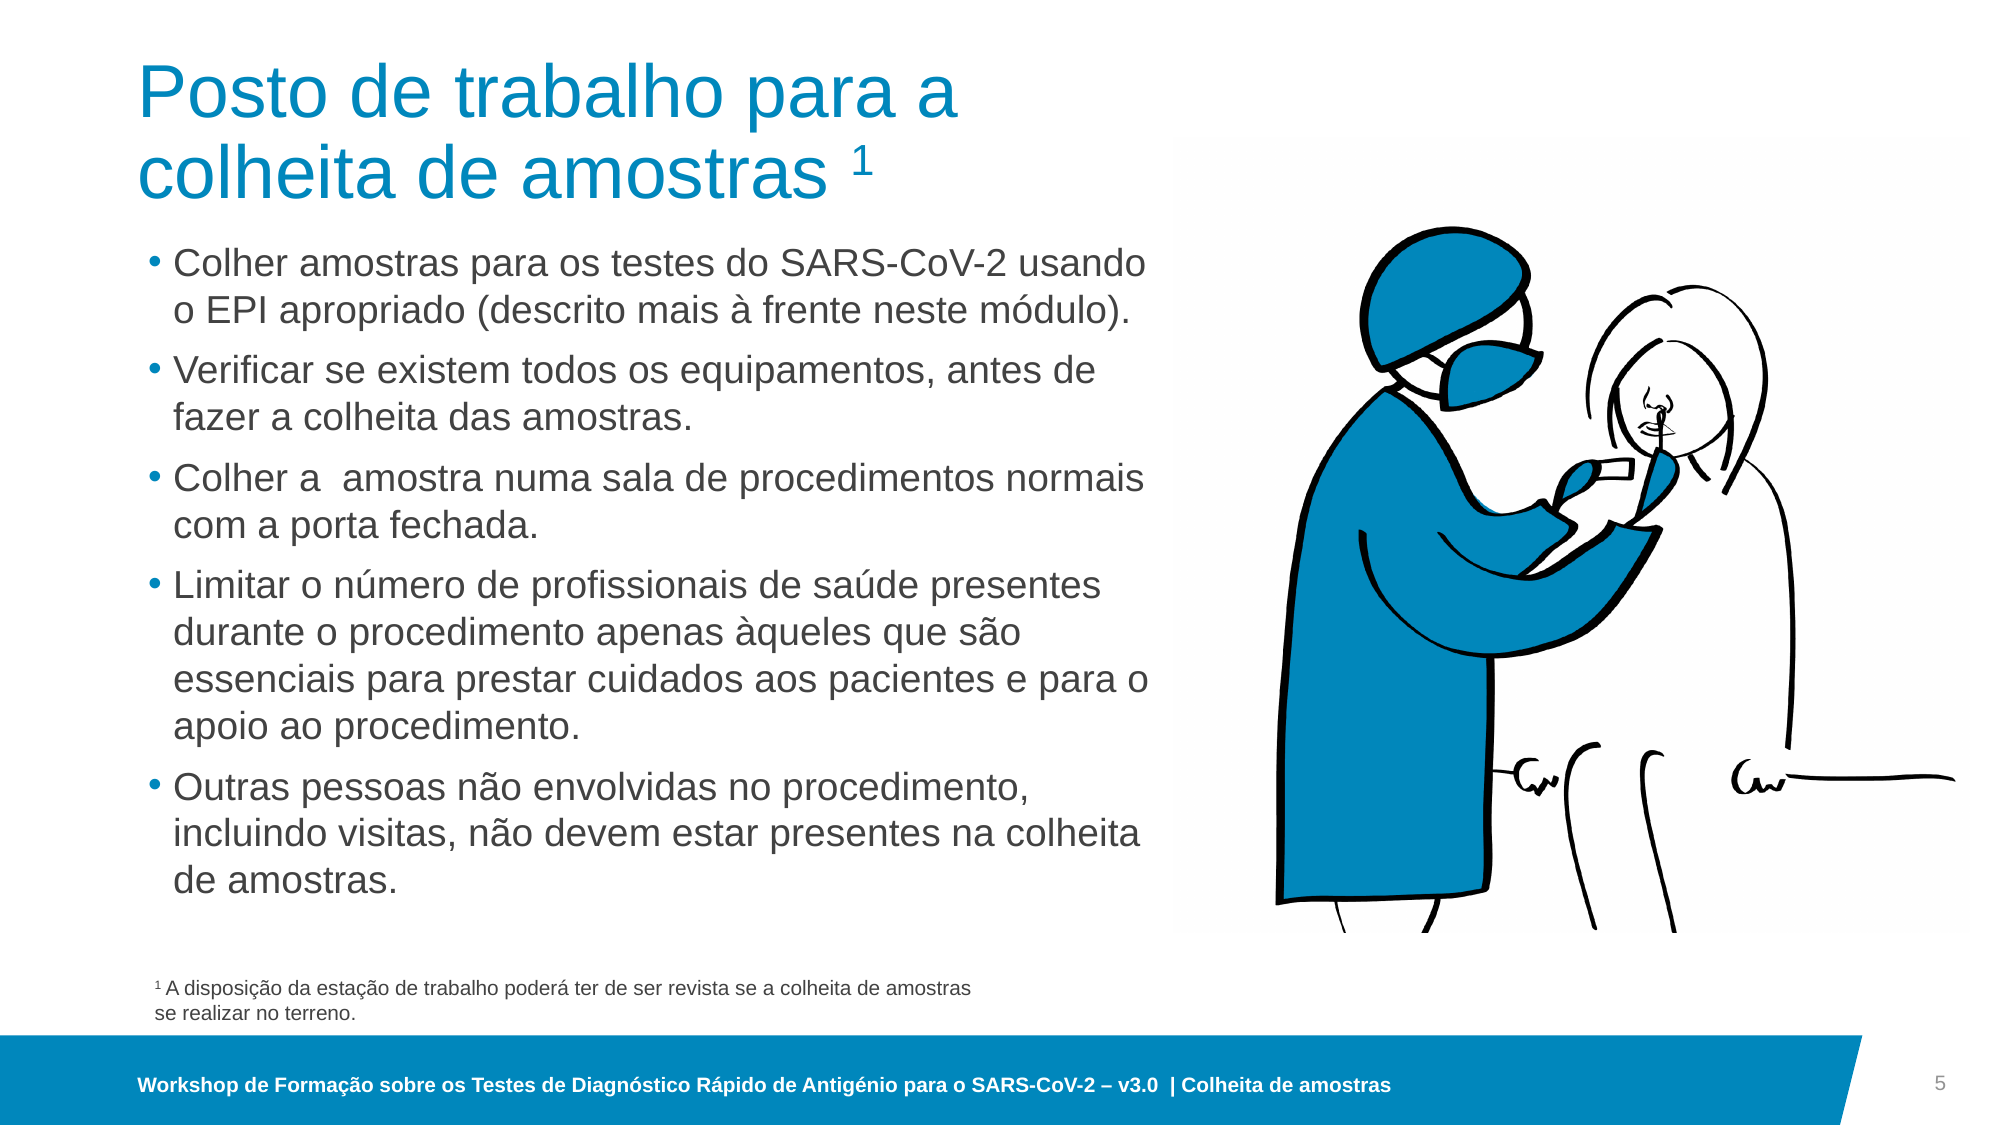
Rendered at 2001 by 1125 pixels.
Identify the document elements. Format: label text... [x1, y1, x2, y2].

footer Workshop de Formação sobre os Testes de Diagnóstico Rápido de Antigénio para o SARS-CoV-2 – v3.0 | Colheita de amostras [137, 1042, 1452, 1125]
picture [1173, 137, 1970, 933]
slide_number 5 [1862, 1035, 1947, 1125]
text_box 1 A disposição da estação de trabalho poderá ter de ser revista se a colheita de amostras se realizar no terreno. [139, 967, 1007, 1033]
list Colher amostras para os testes do SARS-CoV-2 usando o EPI apropriado (descrito mais à frente neste módulo). Verificar se existem todos os equipamentos, antes de fazer a colheita das amostras. Colher a amostra numa sala de procedimentos normais com a porta fechada. Limitar o número de profissionais de saúde presentes durante o procedimento apenas àqueles que são essenciais para prestar cuidados aos pacientes e para o apoio ao procedimento. Outras pessoas não envolvidas no procedimento, incluindo visitas, não devem estar presentes na colheita de amostras. [133, 229, 1169, 959]
title Posto de trabalho para a colheita de amostras 1 [137, 59, 1863, 215]
